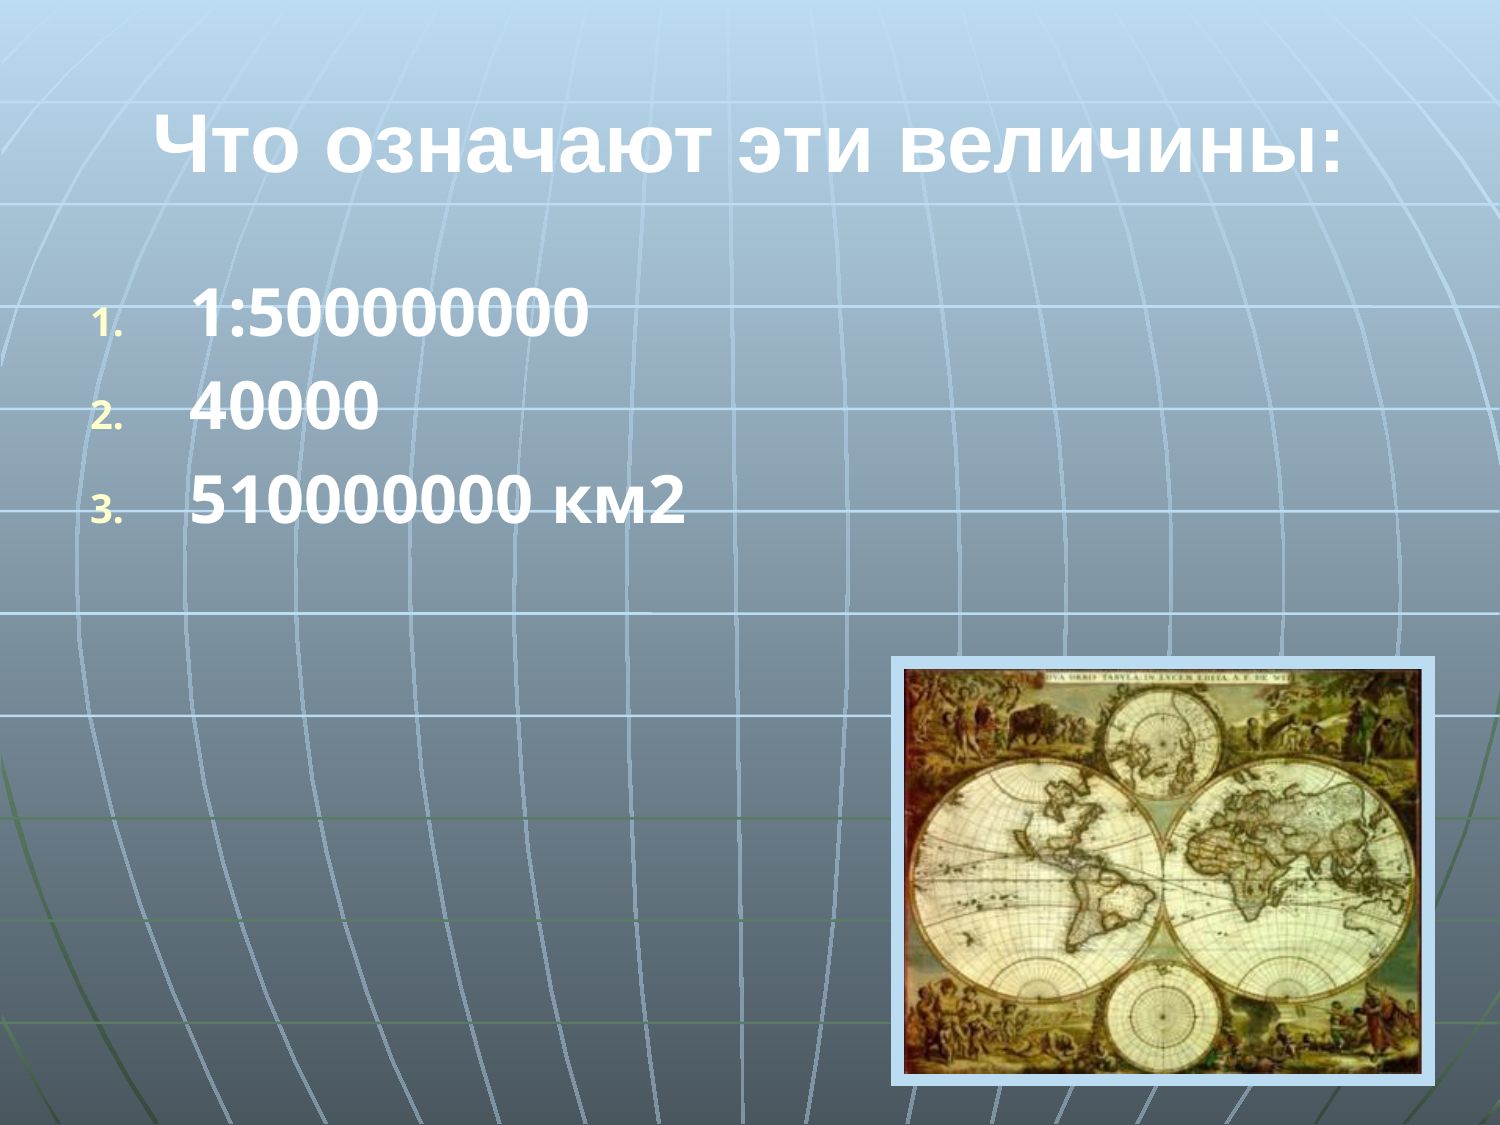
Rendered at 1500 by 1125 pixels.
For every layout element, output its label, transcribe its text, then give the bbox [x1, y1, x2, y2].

list 1:500000000 40000 510000000 км2 [74, 262, 1426, 587]
title Что означают эти величины: [74, 45, 1426, 233]
picture [903, 668, 1423, 1075]
